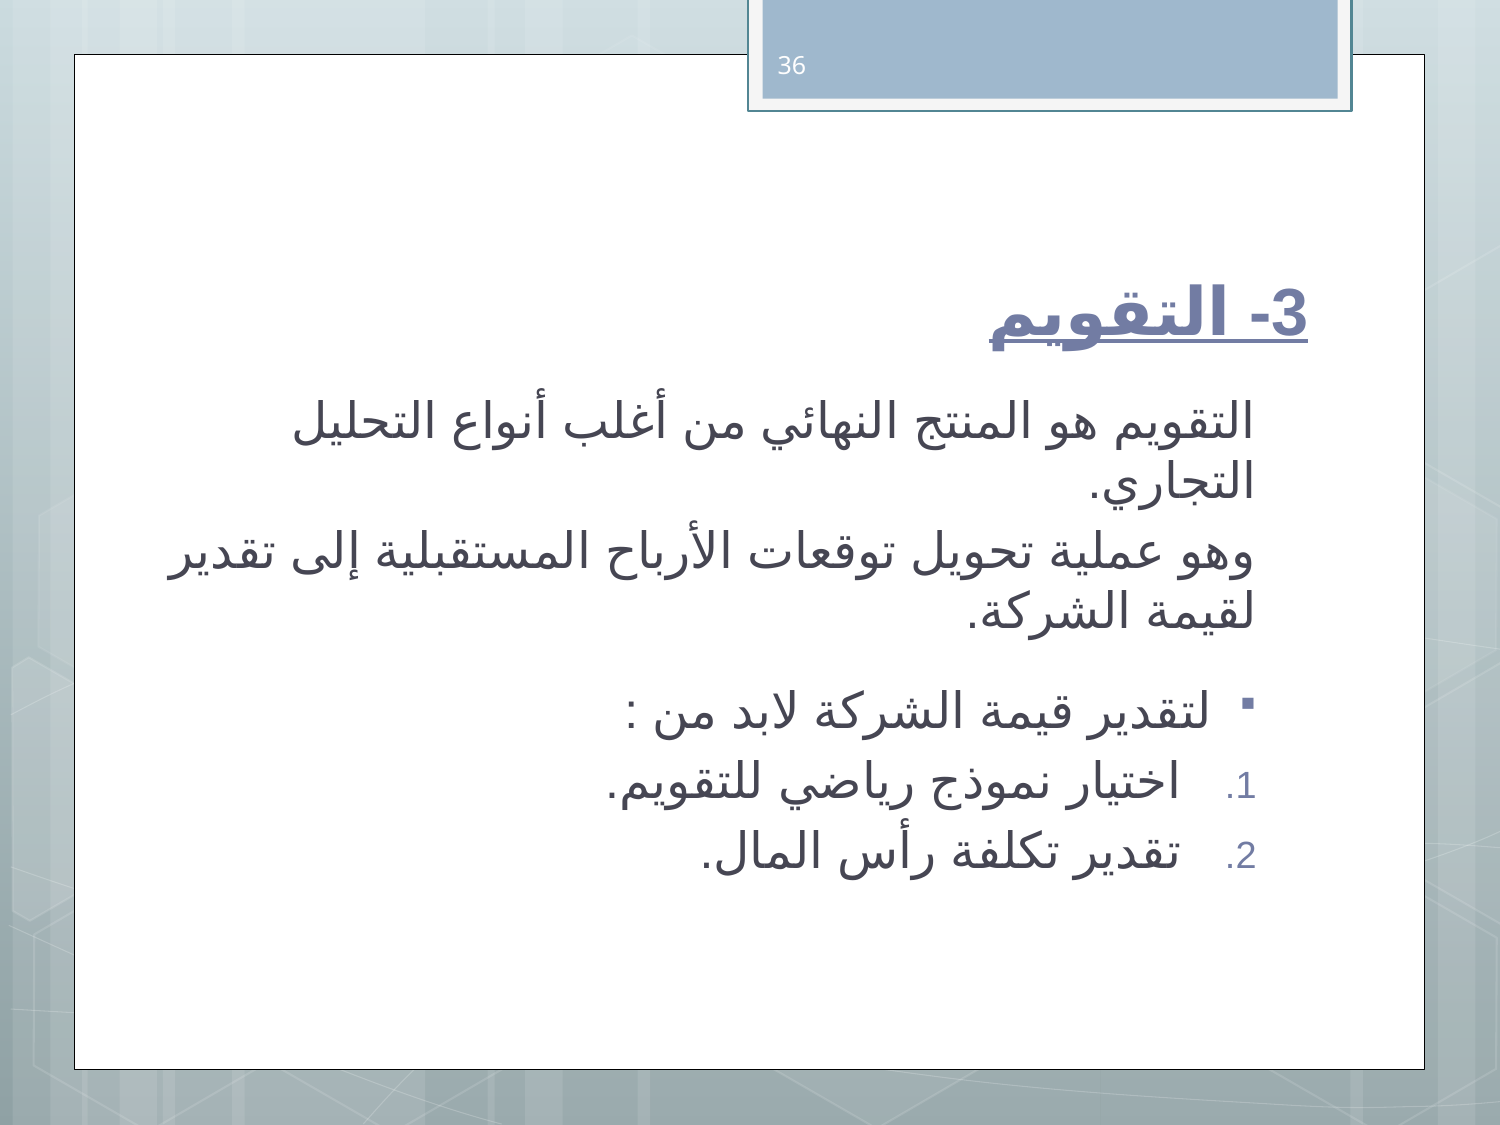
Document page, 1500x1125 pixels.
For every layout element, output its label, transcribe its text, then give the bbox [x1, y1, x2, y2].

title 3- التقويم [171, 168, 1324, 357]
list التقويم هو المنتج النهائي من أغلب أنواع التحليل التجاري. وهو عملية تحويل توقعات الأرباح المستقبلية إلى تقدير لقيمة الشركة. لتقدير قيمة الشركة لابد من : اختيار نموذج رياضي للتقويم. تقدير تكلفة رأس المال. [147, 381, 1283, 957]
slide_number 36 [762, 36, 982, 97]
